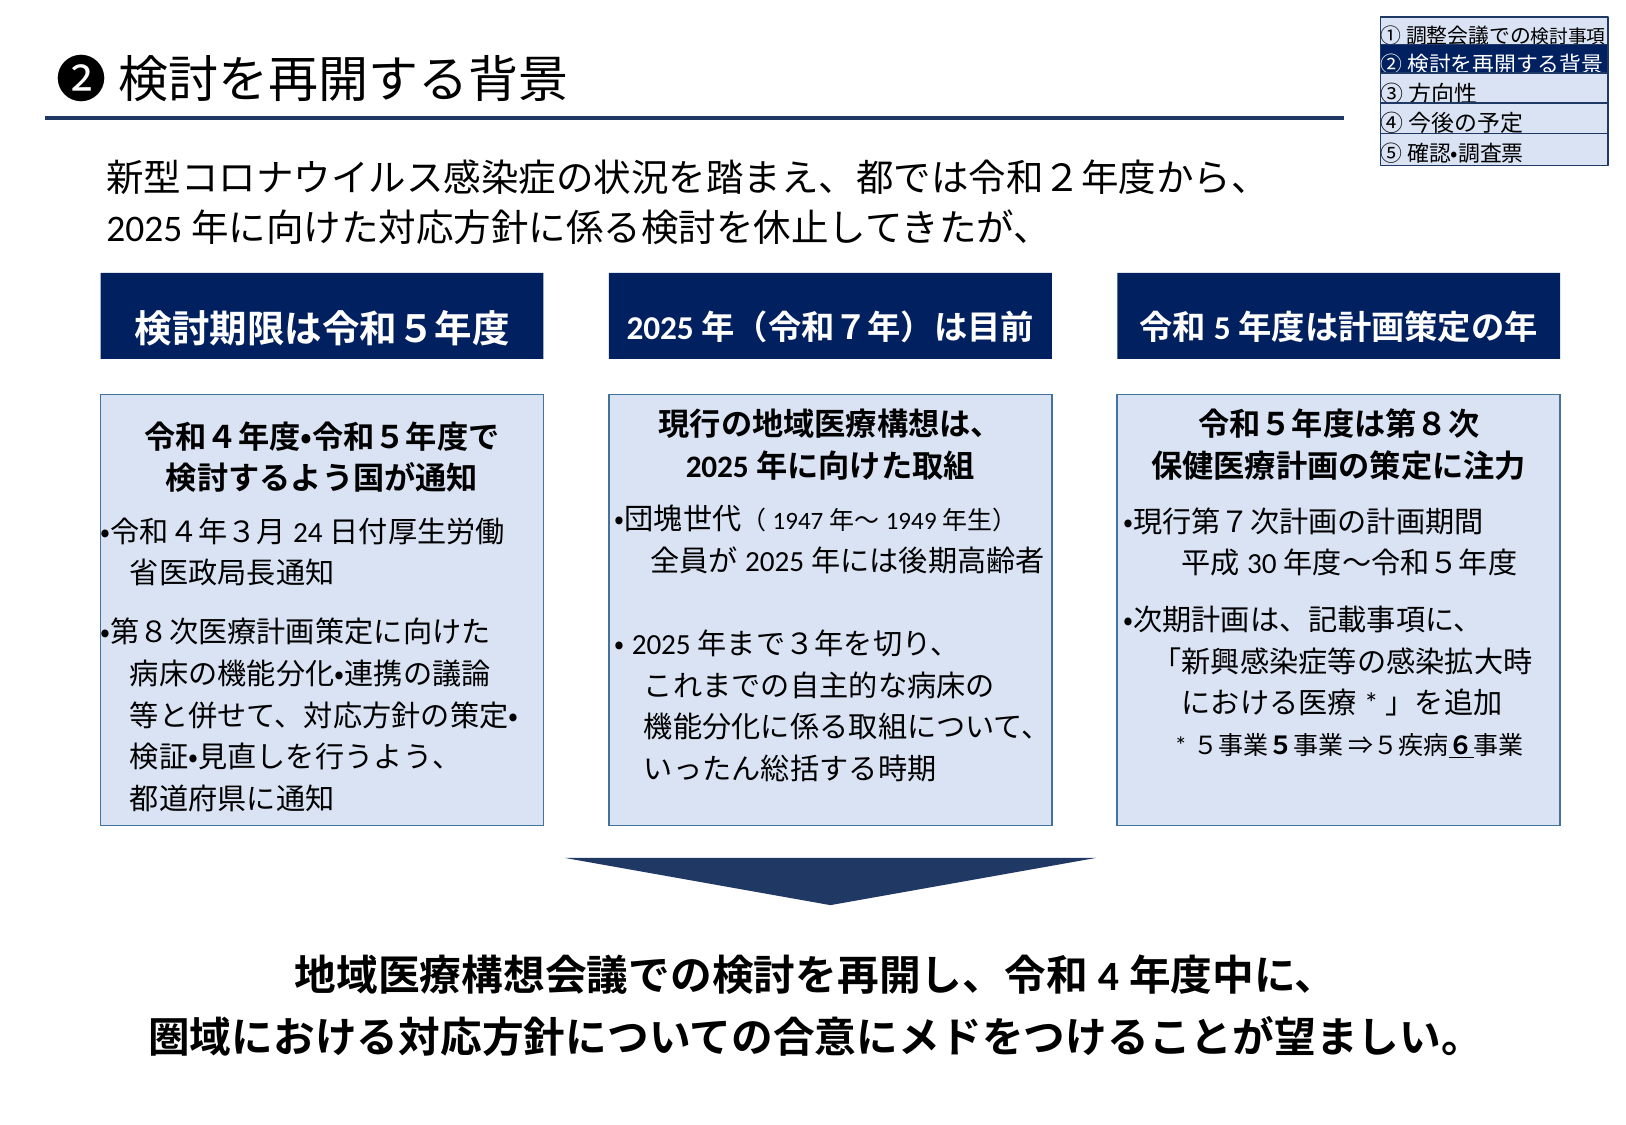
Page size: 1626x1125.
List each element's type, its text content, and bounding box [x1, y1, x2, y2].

text_box 新型コロナウイルス感染症の状況を踏まえ、都では令和２年度から、 2025年に向けた対応方針に係る検討を休止してきたが、 [100, 148, 1531, 249]
text_box 2025年（令和７年）は目前 [608, 272, 1053, 360]
text_box [564, 856, 1097, 907]
text_box 令和5年度は計画策定の年 [1116, 272, 1561, 360]
text_box 現行の地域医療構想は、 2025年に向けた取組 ・団塊世代（1947年～1949年生） 全員が2025年には後期高齢者 ・2025年まで３年を切り、 これまでの自主的な病床の 機能分化に係る取組について、 いったん総括する時期 [608, 393, 1053, 826]
text_box 令和４年度・令和５年度で 検討するよう国が通知 ・令和４年３月24日付厚生労働 省医政局長通知 ・第８次医療計画策定に向けた 病床の機能分化・連携の議論 等と併せて、対応方針の策定・ 検証・見直しを行うよう、 都道府県に通知 [100, 393, 544, 826]
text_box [1380, 16, 1609, 167]
text_box 検討期限は令和５年度 [100, 272, 544, 360]
text_box 令和５年度は第８次 保健医療計画の策定に注力 ・現行第７次計画の計画期間 平成30年度～令和５年度 ・次期計画は、記載事項に、 「新興感染症等の感染拡大時 における医療*」を追加 *５事業５事業 ⇒５疾病６事業 [1116, 393, 1561, 826]
list 地域医療構想会議での検討を再開し、令和4年度中に、 圏域における対応方針についての合意にメドをつけることが望ましい。 [90, 948, 1541, 1125]
title ❷検討を再開する背景 [44, 32, 1344, 116]
